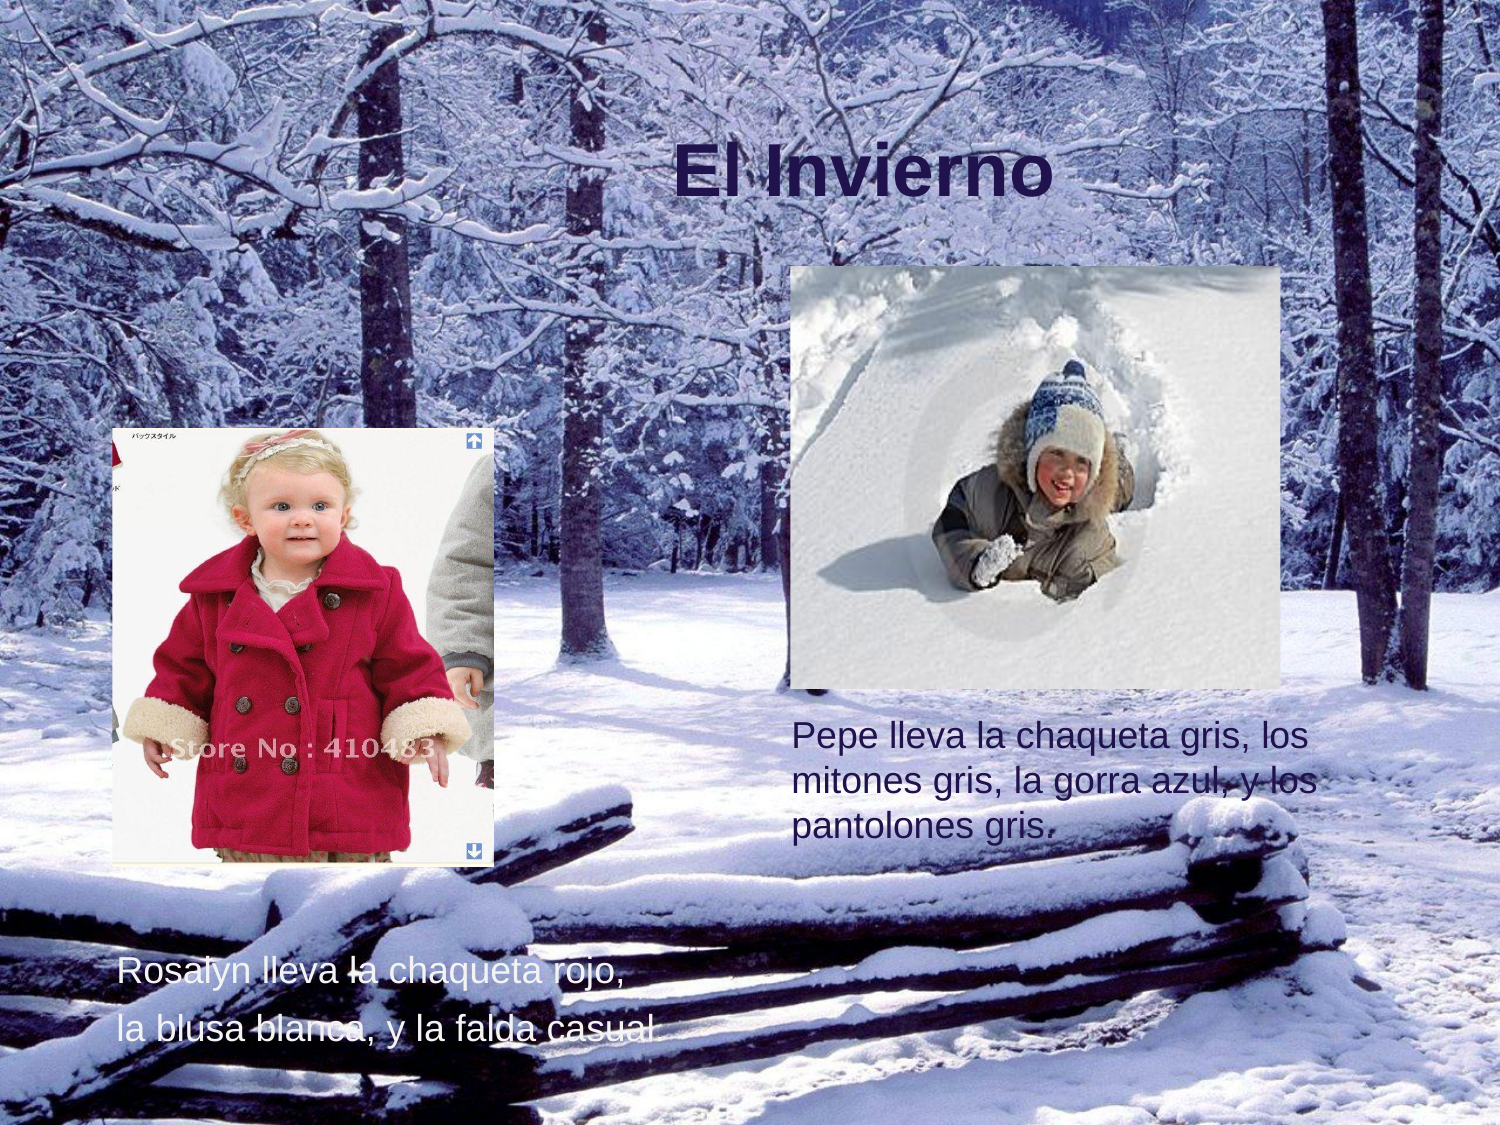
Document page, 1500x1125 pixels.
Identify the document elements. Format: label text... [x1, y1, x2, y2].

title El Invierno [101, 8, 1452, 227]
text_box [112, 428, 494, 867]
list Pepe lleva la chaqueta gris, los mitones gris, la gorra azul, y los pantolones gris. Rosalyn lleva la chaqueta rojo, la blusa blanca, y la falda casual. [101, 258, 1452, 1122]
picture [0, 0, 1500, 1125]
text_box [790, 266, 1281, 690]
